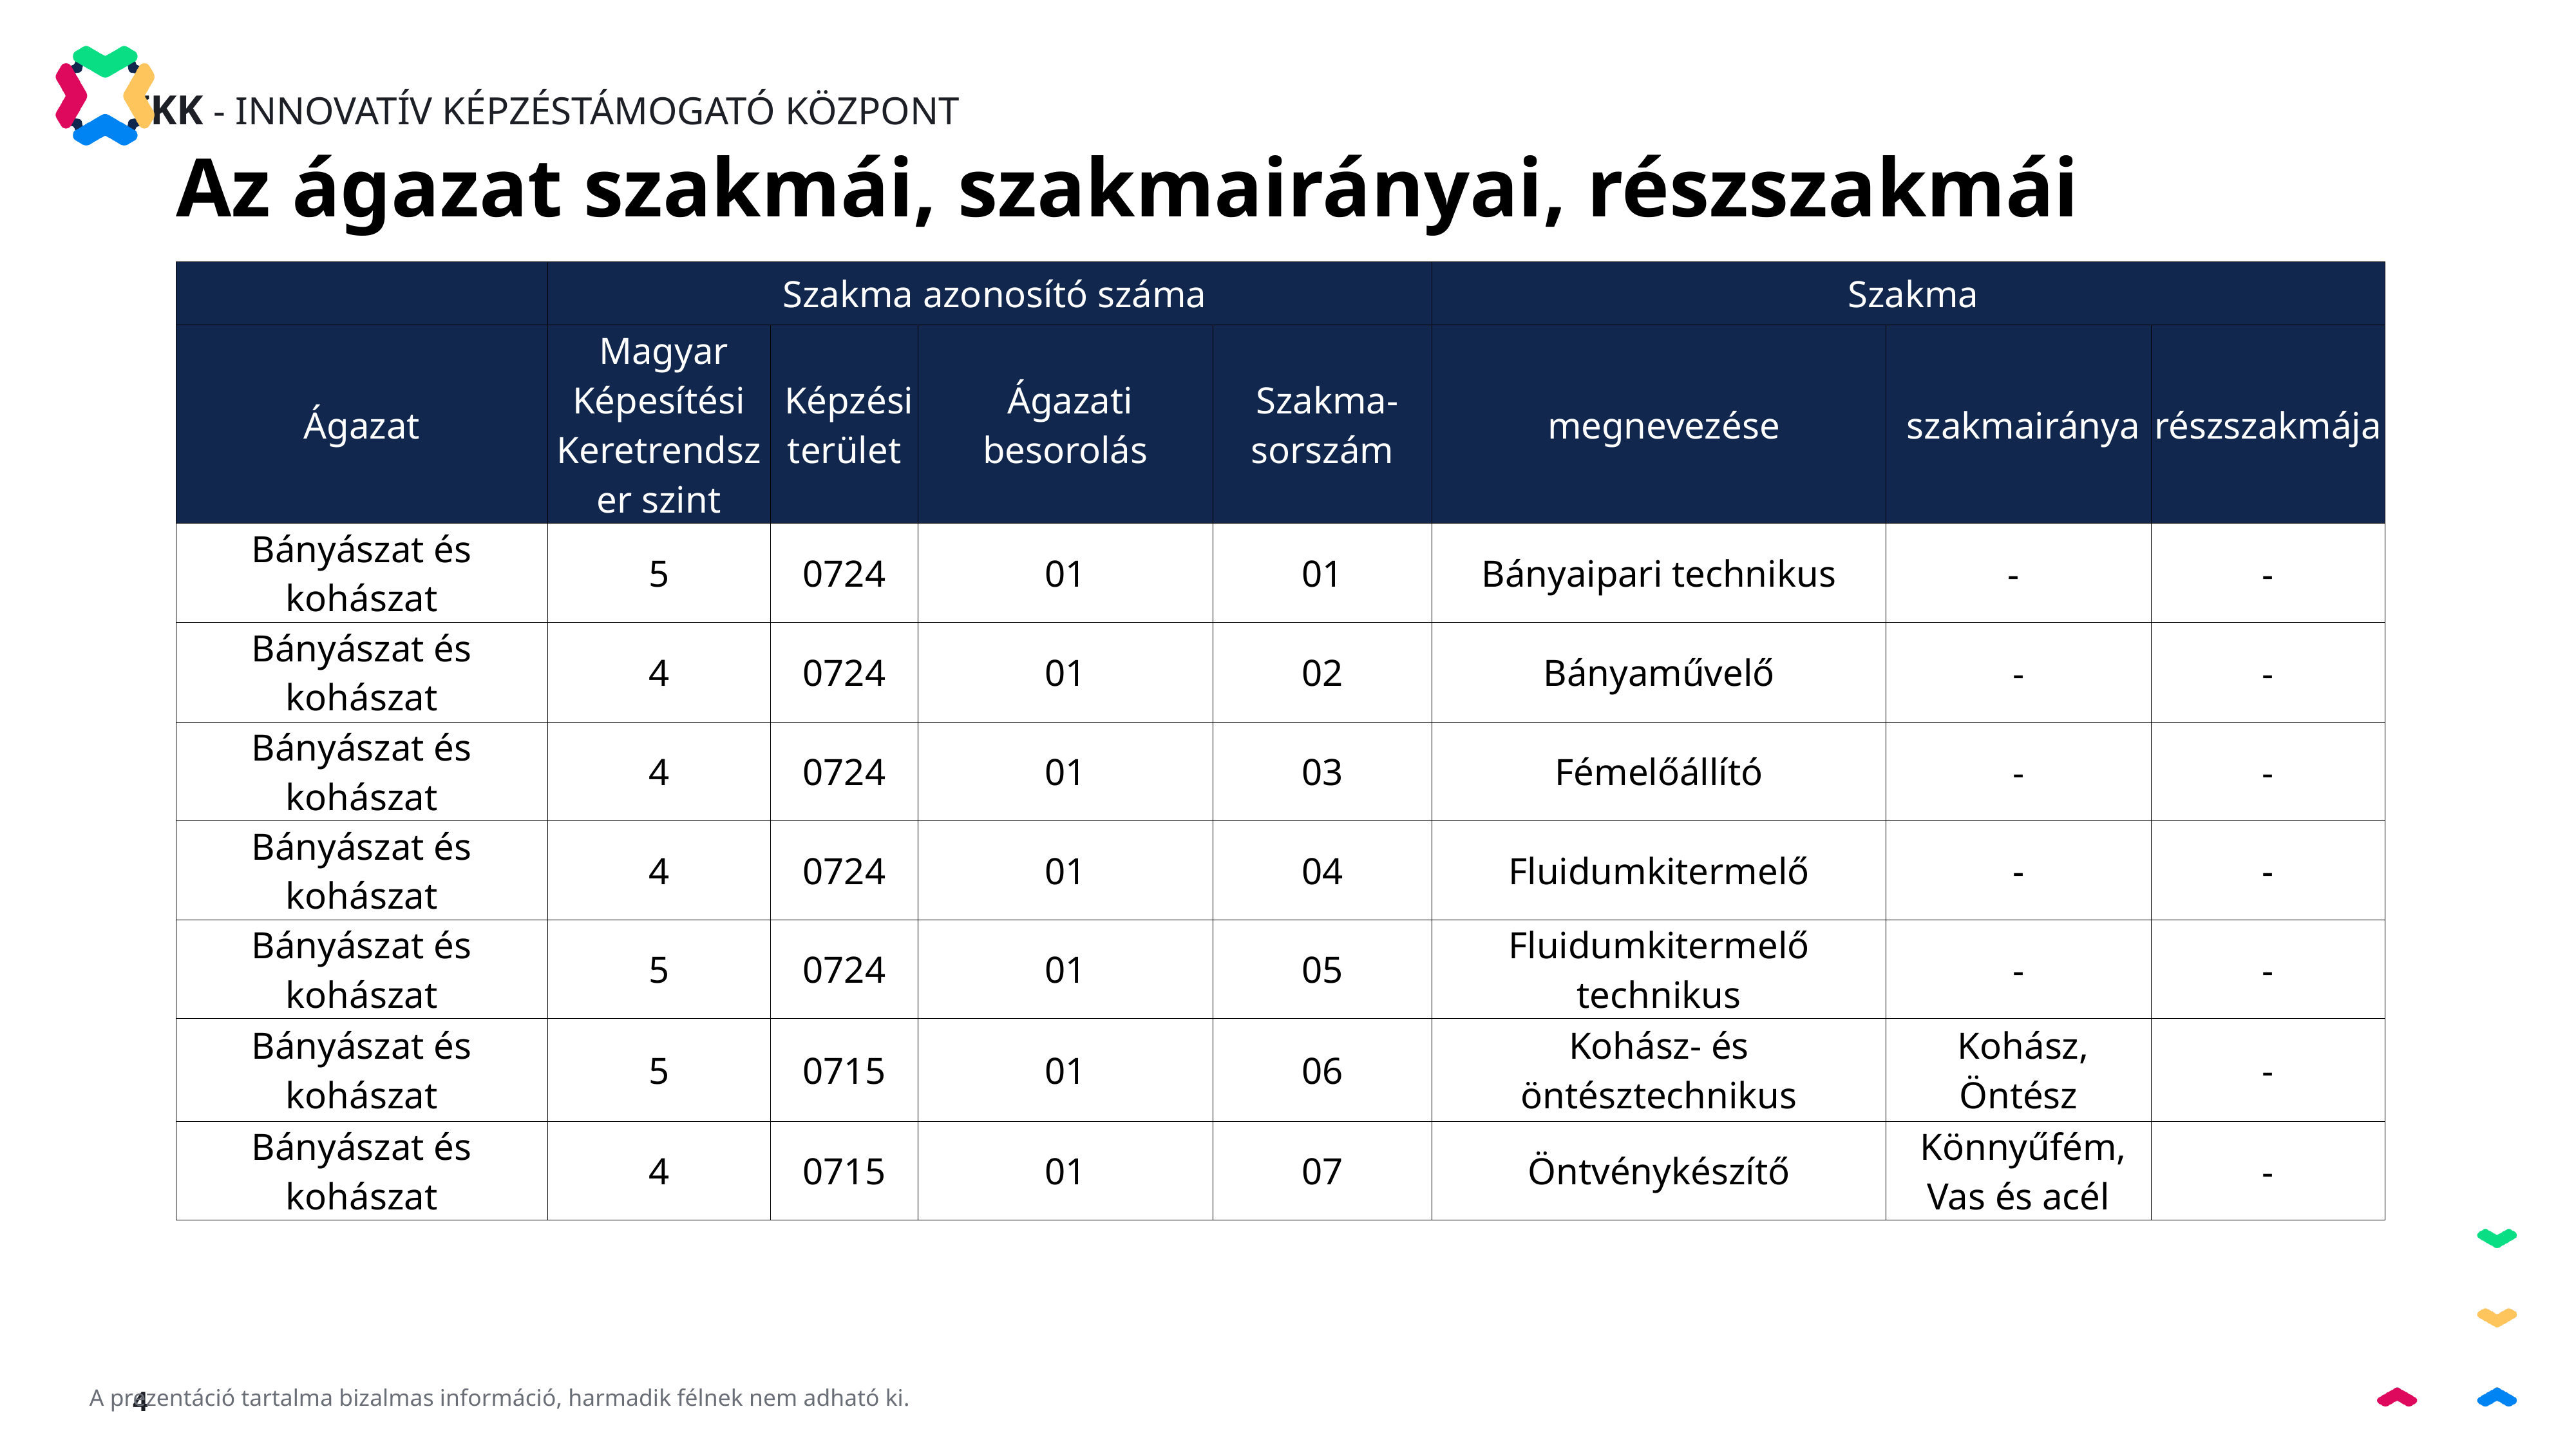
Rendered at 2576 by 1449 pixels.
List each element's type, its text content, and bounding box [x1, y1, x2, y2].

table_cell megnevezése [1432, 325, 1886, 523]
table_cell Ágazati besorolás [918, 325, 1213, 523]
table_cell 4 [548, 723, 770, 820]
table_cell szakmairánya [1886, 325, 2151, 523]
table_cell 01 [918, 821, 1213, 920]
table_cell - [2152, 524, 2385, 622]
table_cell 0715 [771, 1019, 918, 1121]
table_cell 0724 [771, 723, 918, 820]
table_cell 5 [548, 920, 770, 1018]
table_cell részszakmája [2152, 325, 2385, 523]
table_cell Bányászat és kohászat [176, 723, 547, 820]
table_cell 03 [1213, 723, 1432, 820]
table_cell 0724 [771, 524, 918, 622]
table_cell 0724 [771, 821, 918, 920]
table_cell Bányászat és kohászat [176, 1019, 547, 1121]
table_cell 06 [1213, 1019, 1432, 1121]
table_cell 01 [918, 623, 1213, 722]
table_cell Magyar Képesítési Keretrendszer szint [548, 325, 770, 523]
table_cell 01 [918, 1122, 1213, 1220]
table_cell Bányászat és kohászat [176, 920, 547, 1018]
table_cell Fémelőállító [1432, 723, 1886, 820]
table_cell - [1886, 723, 2151, 820]
table_cell - [2152, 623, 2385, 722]
table_cell 02 [1213, 623, 1432, 722]
table_cell - [2152, 1122, 2385, 1220]
table_header [176, 262, 547, 325]
table_cell 5 [548, 524, 770, 622]
table_cell 05 [1213, 920, 1432, 1018]
table_cell Bányaművelő [1432, 623, 1886, 722]
table_cell 01 [918, 1019, 1213, 1121]
list Az ágazat szakmái, szakmairányai, részszakmái [176, 136, 2336, 217]
table_cell 0715 [771, 1122, 918, 1220]
table_cell 4 [548, 821, 770, 920]
table_cell 4 [548, 623, 770, 722]
table_cell - [2152, 821, 2385, 920]
table_cell Képzési terület [771, 325, 918, 523]
table_cell 0724 [771, 623, 918, 722]
table_cell Bányászat és kohászat [176, 1122, 547, 1220]
table_cell 5 [548, 1019, 770, 1121]
table_cell - [2152, 1019, 2385, 1121]
table_cell 01 [918, 524, 1213, 622]
table_cell - [1886, 623, 2151, 722]
table_cell 4 [548, 1122, 770, 1220]
table_cell - [1886, 920, 2151, 1018]
table_cell 07 [1213, 1122, 1432, 1220]
table_cell Fluidumkitermelő technikus [1432, 920, 1886, 1018]
table_cell Fluidumkitermelő [1432, 821, 1886, 920]
table_cell - [1886, 821, 2151, 920]
table_cell 01 [918, 920, 1213, 1018]
table_cell - [2152, 920, 2385, 1018]
table_cell Öntvénykészítő [1432, 1122, 1886, 1220]
table_cell - [1886, 524, 2151, 622]
table_cell Ágazat [176, 325, 547, 523]
table_cell Bányászat és kohászat [176, 623, 547, 722]
table_cell - [2152, 723, 2385, 820]
table_cell Kohász, Öntész [1886, 1019, 2151, 1121]
table_cell 01 [1213, 524, 1432, 622]
table_cell Könnyűfém, Vas és acél [1886, 1122, 2151, 1220]
table_cell Bányaipari technikus [1432, 524, 1886, 622]
table_cell Szakma-sorszám [1213, 325, 1432, 523]
table_cell 04 [1213, 821, 1432, 920]
picture [55, 46, 155, 146]
table_cell 0724 [771, 920, 918, 1018]
picture [2377, 1229, 2517, 1406]
table_cell Kohász- és öntésztechnikus [1432, 1019, 1886, 1121]
table_cell Bányászat és kohászat [176, 524, 547, 622]
table_cell 01 [918, 723, 1213, 820]
table_cell Bányászat és kohászat [176, 821, 547, 920]
table_header Szakma [1432, 262, 2385, 325]
table_header Szakma azonosító száma [548, 262, 1432, 325]
